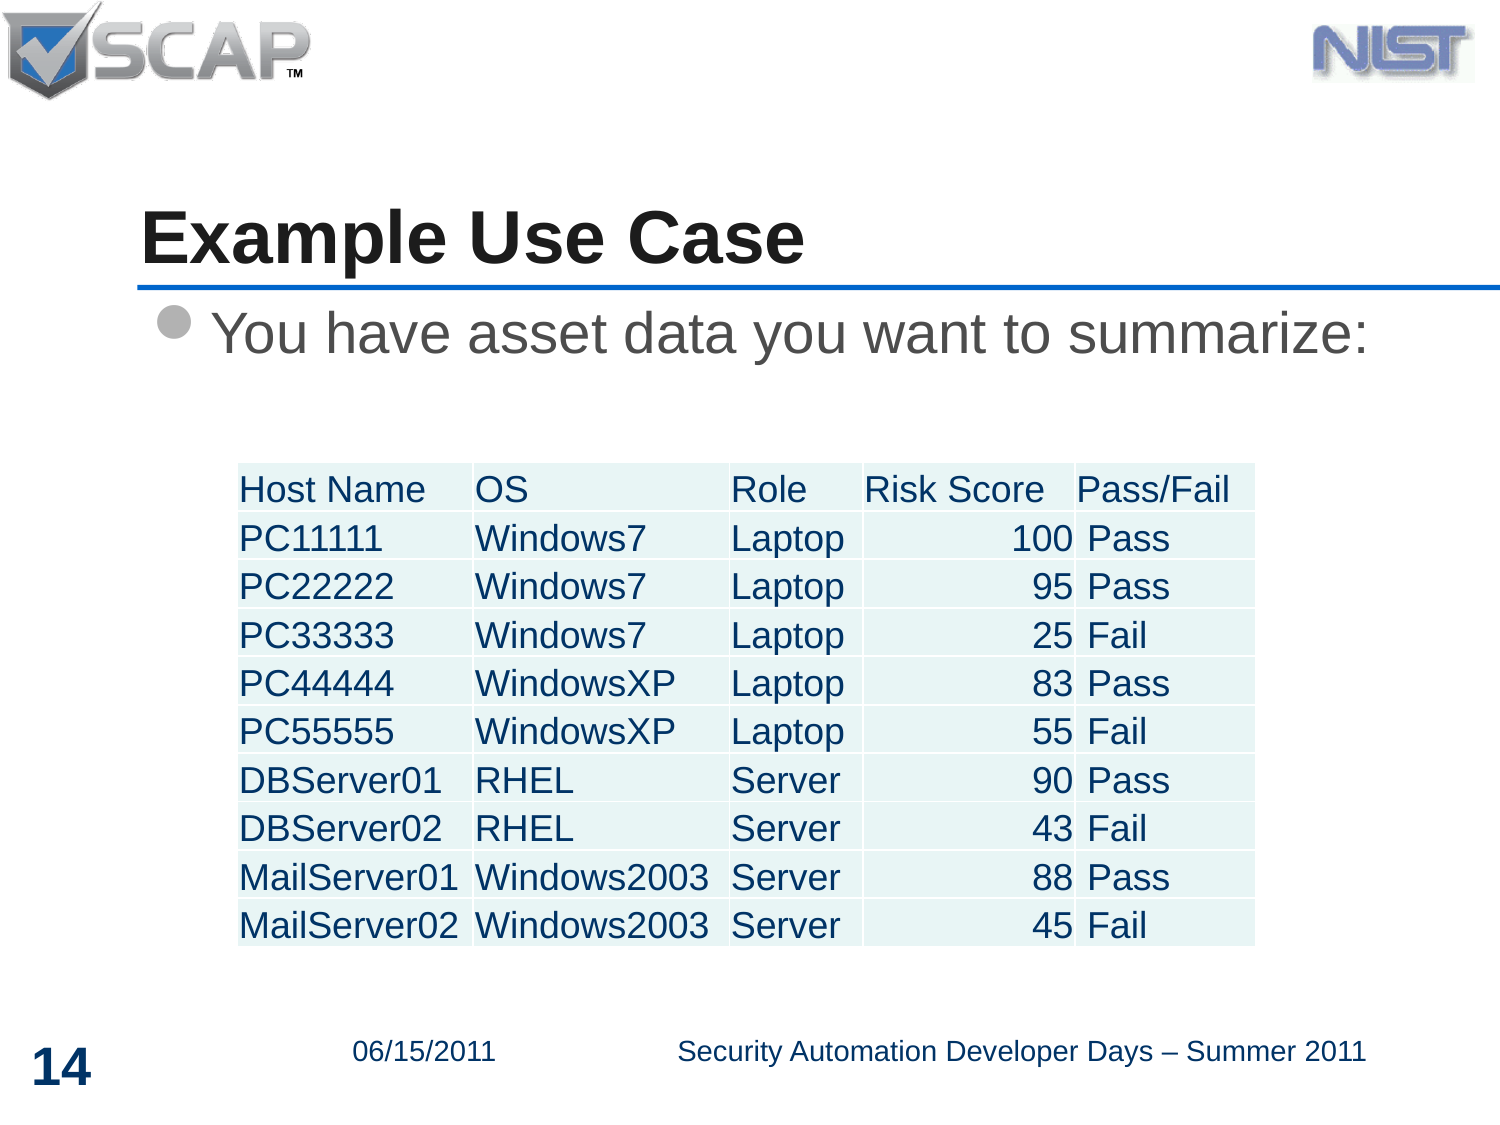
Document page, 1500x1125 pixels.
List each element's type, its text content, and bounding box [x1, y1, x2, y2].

table_cell MailServer02 [238, 899, 472, 946]
table_cell RHEL [474, 754, 729, 801]
table_cell PC22222 [238, 560, 472, 607]
table_cell Laptop [730, 706, 862, 752]
table_cell Pass [1076, 851, 1255, 897]
table_cell PC33333 [238, 609, 472, 655]
table_cell Server [730, 802, 862, 849]
table_header OS [474, 463, 729, 510]
table_cell Windows2003 [474, 851, 729, 897]
table_cell 88 [864, 851, 1074, 897]
table_header Host Name [238, 463, 472, 510]
table_cell DBServer02 [238, 802, 472, 849]
table_cell Pass [1076, 657, 1255, 704]
table_cell Pass [1076, 512, 1255, 558]
table_cell WindowsXP [474, 706, 729, 752]
table_cell Laptop [730, 657, 862, 704]
table_cell WindowsXP [474, 657, 729, 704]
table_cell Fail [1076, 706, 1255, 752]
table_cell Server [730, 899, 862, 946]
title Example Use Case [124, 99, 1426, 288]
table_cell Laptop [730, 512, 862, 558]
table_cell 95 [864, 560, 1074, 607]
picture [0, 0, 313, 103]
table_cell PC55555 [238, 706, 472, 752]
table_cell Windows7 [474, 512, 729, 558]
table_cell Fail [1076, 899, 1255, 946]
table_header Role [730, 463, 862, 510]
table_cell Laptop [730, 560, 862, 607]
text_box You have asset data you want to summarize: [137, 288, 1400, 1025]
table_cell Windows7 [474, 609, 729, 655]
table_cell 100 [864, 512, 1074, 558]
table_cell Server [730, 754, 862, 801]
table_cell Fail [1076, 609, 1255, 655]
table_cell Pass [1076, 560, 1255, 607]
slide_number 14 [13, 1023, 111, 1105]
table_cell RHEL [474, 802, 729, 849]
table_cell 90 [864, 754, 1074, 801]
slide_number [337, 1025, 662, 1103]
footer Security Automation Developer Days – Summer 2011 [662, 1025, 1426, 1103]
table_cell Server [730, 851, 862, 897]
table_cell 25 [864, 609, 1074, 655]
table_cell 83 [864, 657, 1074, 704]
table_cell MailServer01 [238, 851, 472, 897]
table_cell Windows2003 [474, 899, 729, 946]
table_cell 43 [864, 802, 1074, 849]
table_cell PC44444 [238, 657, 472, 704]
table_cell Laptop [730, 609, 862, 655]
table_cell 55 [864, 706, 1074, 752]
table_header Risk Score [864, 463, 1074, 510]
picture [1312, 24, 1475, 83]
table_cell 45 [864, 899, 1074, 946]
table_cell DBServer01 [238, 754, 472, 801]
table_cell PC11111 [238, 512, 472, 558]
table_cell Windows7 [474, 560, 729, 607]
table_cell Fail [1076, 802, 1255, 849]
table_header Pass/Fail [1076, 463, 1255, 510]
table_cell Pass [1076, 754, 1255, 801]
